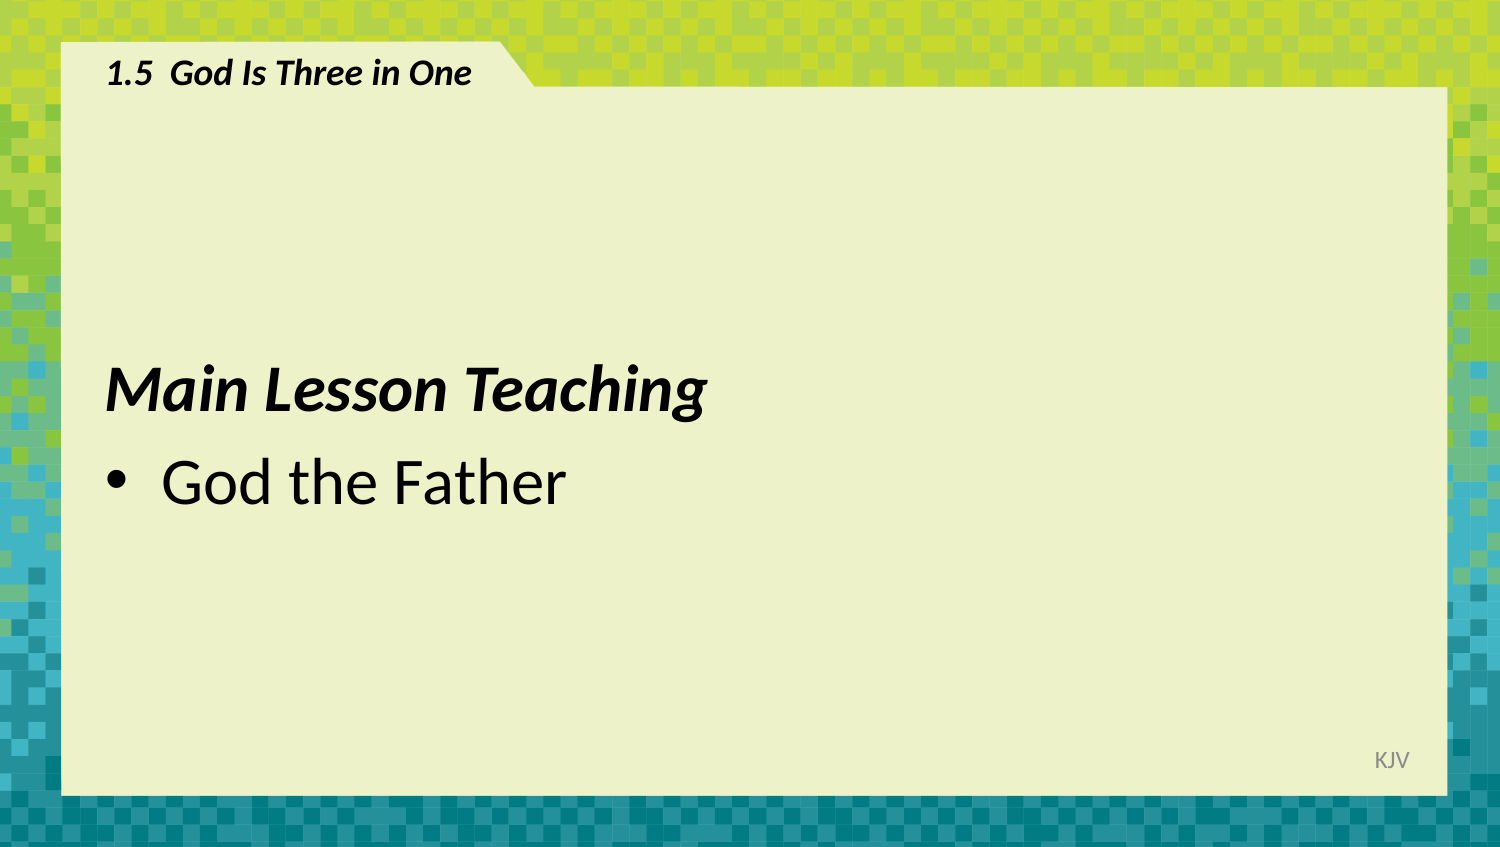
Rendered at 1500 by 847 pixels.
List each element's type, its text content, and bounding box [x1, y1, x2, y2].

list Main Lesson Teaching God the Father [89, 141, 1403, 722]
footer KJV [950, 736, 1425, 782]
title 1.5 God Is Three in One [89, 33, 1420, 108]
picture [0, 0, 1500, 847]
